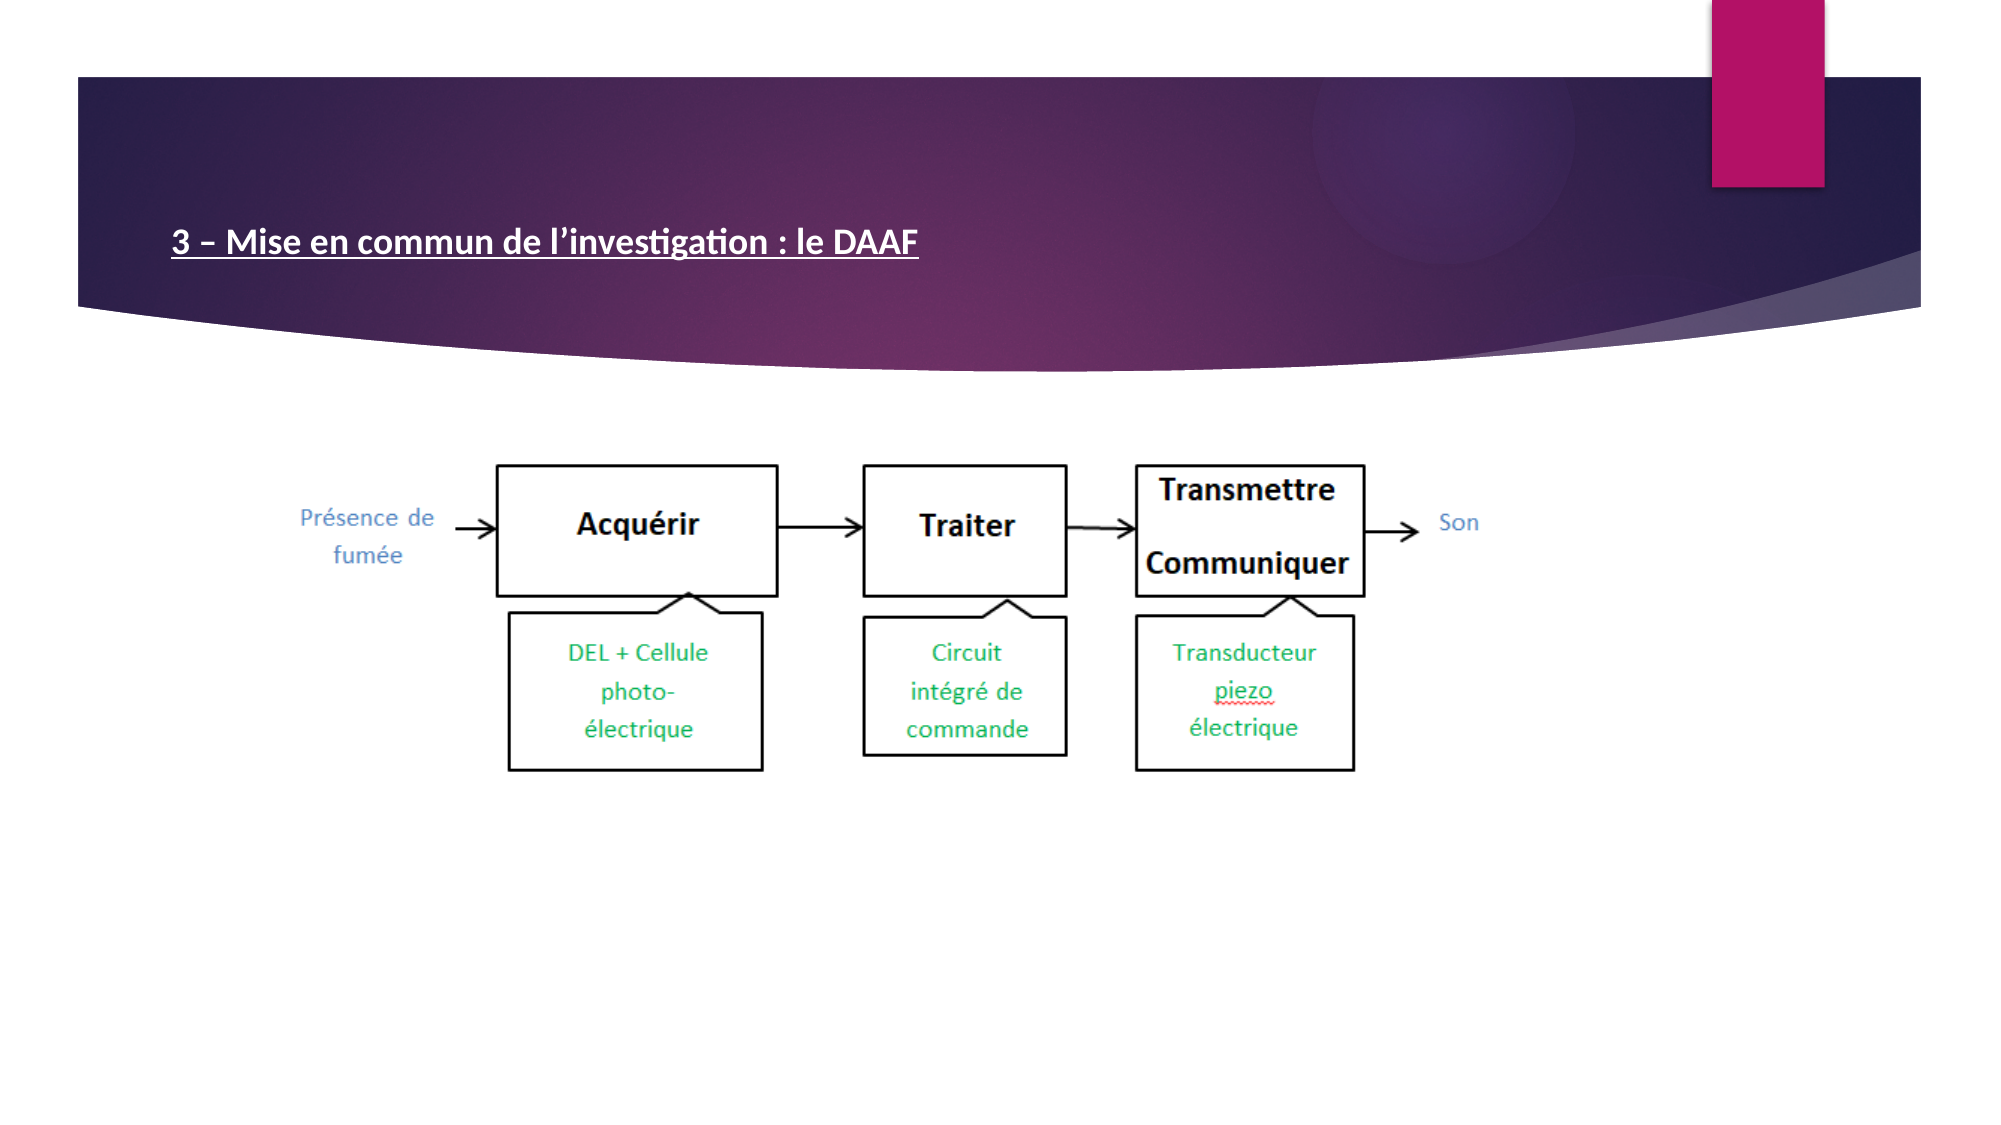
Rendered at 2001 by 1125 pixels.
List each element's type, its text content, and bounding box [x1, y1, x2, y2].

text_box 3 – Mise en commun de l’investigation : le DAAF [156, 202, 1180, 270]
picture [258, 451, 1566, 826]
